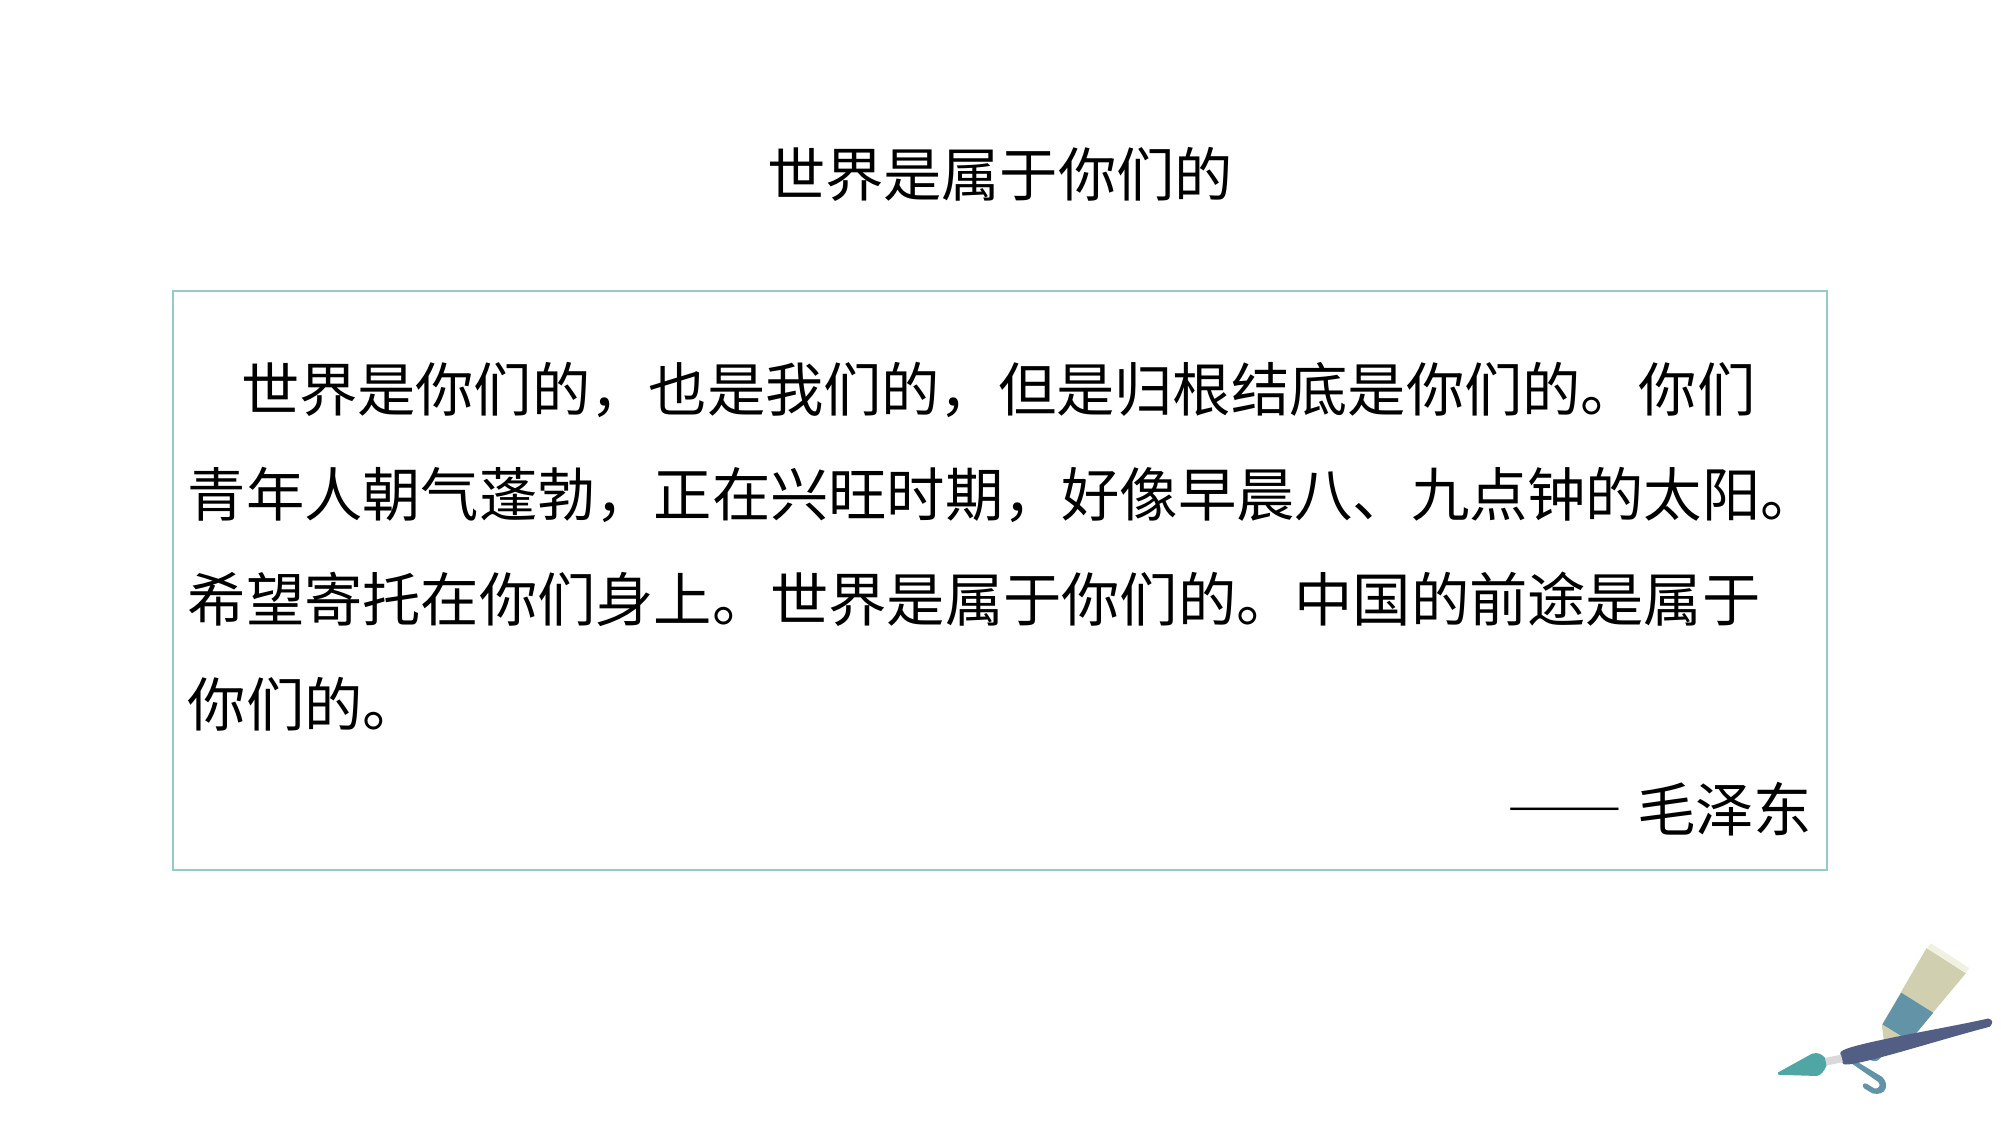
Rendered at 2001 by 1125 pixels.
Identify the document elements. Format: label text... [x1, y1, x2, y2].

text_box 世界是属于你们的 [604, 96, 1396, 216]
text_box 世界是你们的，也是我们的，但是归根结底是你们的。你们青年人朝气蓬勃，正在兴旺时期，好像早晨八、九点钟的太阳。希望寄托在你们身上。世界是属于你们的。中国的前途是属于你们的。 ——毛泽东 [172, 290, 1828, 871]
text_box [1811, 945, 1974, 1125]
